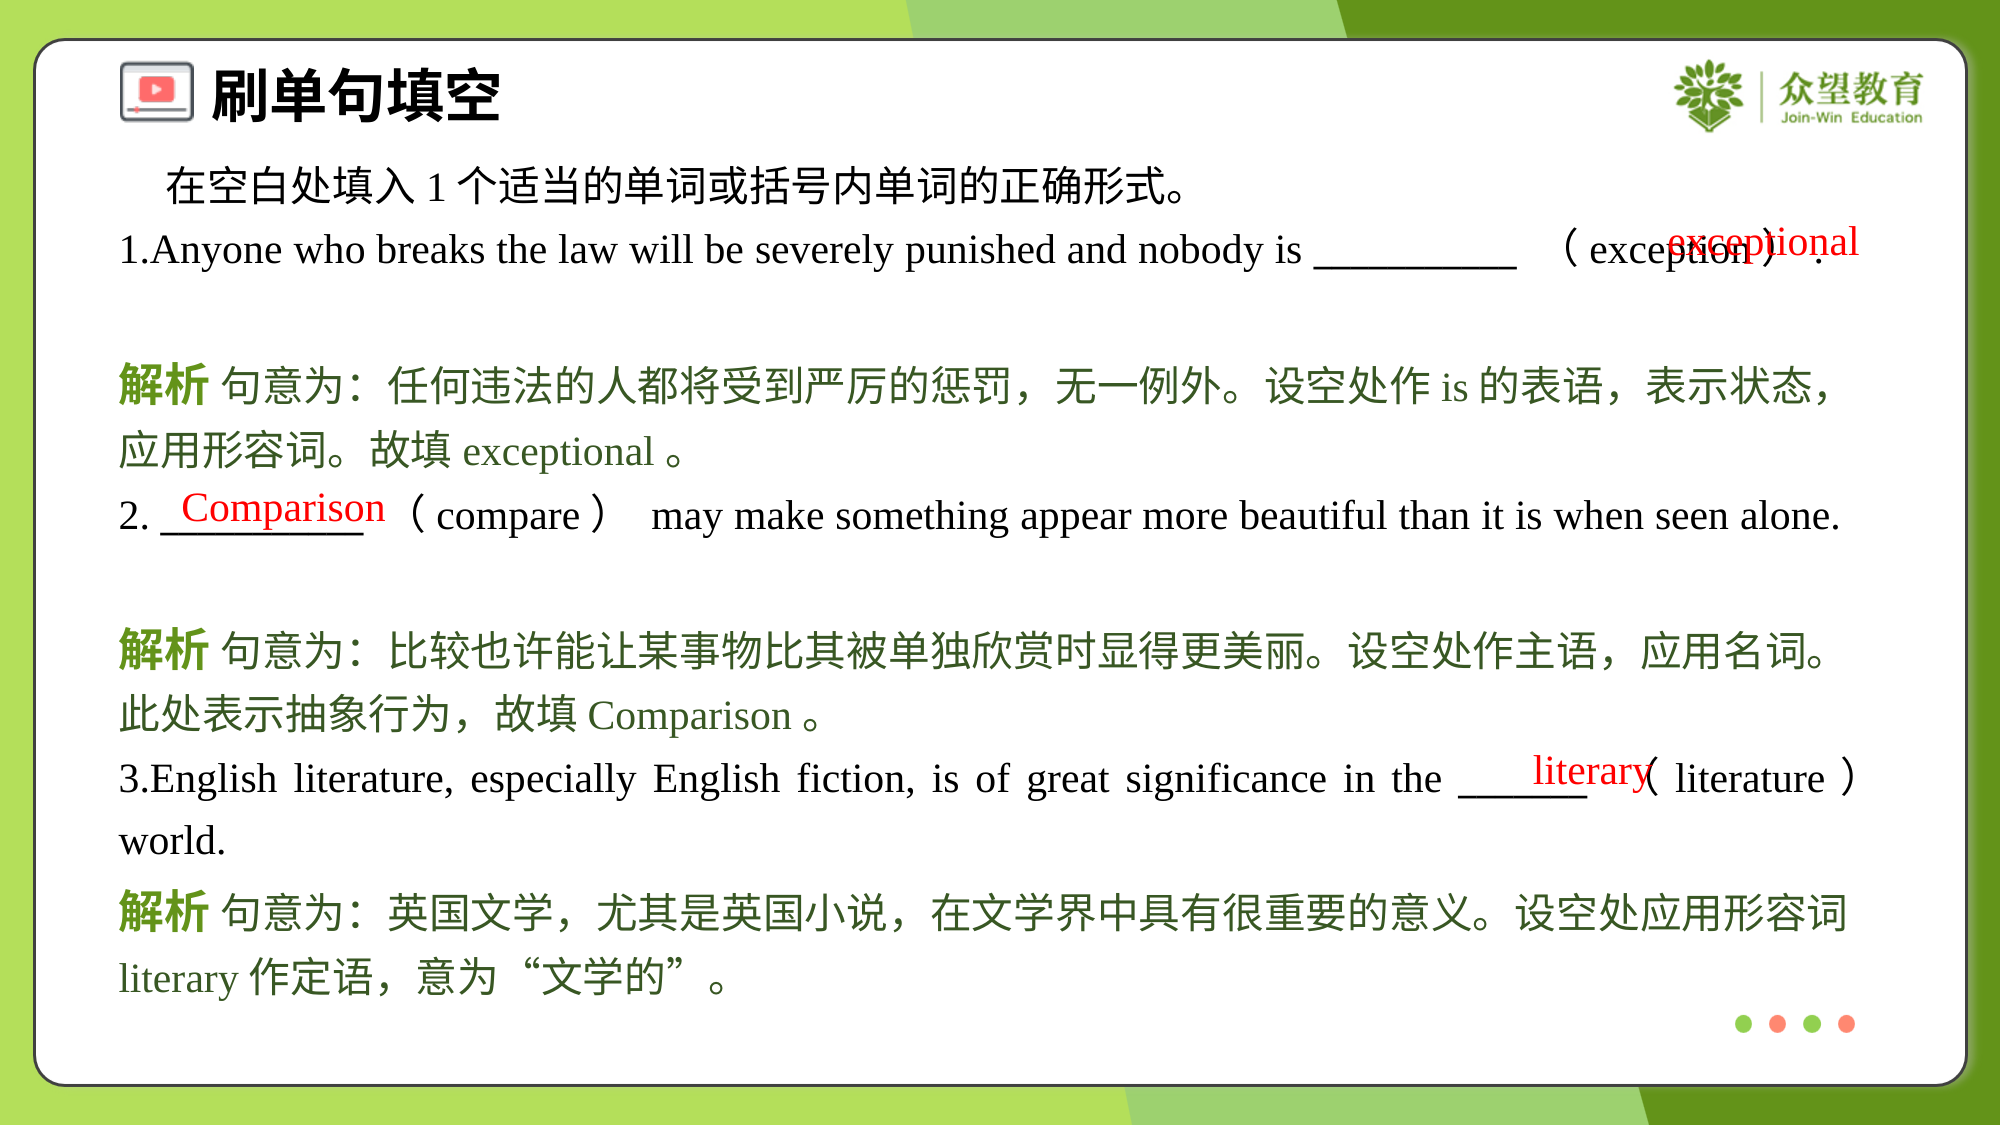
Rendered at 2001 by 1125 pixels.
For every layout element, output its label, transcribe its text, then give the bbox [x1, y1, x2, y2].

text_box 3.English literature, especially English fiction, is of great significance in the _______ （literature） world. [118, 738, 1883, 859]
text_box 在空白处填入1个适当的单词或括号内单词的正确形式。 1.Anyone who breaks the law will be severely punished and nobody is ___________ （exception）. [118, 146, 1883, 330]
text_box 解析 句意为：比较也许能让某事物比其被单独欣赏时显得更美丽。设空处作主语，应用名词。此处表示抽象行为，故填Comparison。 [118, 606, 1883, 734]
picture [0, 0, 2000, 1125]
text_box literary [1528, 729, 1658, 788]
text_box Comparison [177, 467, 391, 525]
text_box 解析 句意为：英国文学，尤其是英国小说，在文学界中具有很重要的意义。设空处应用形容词literary作定语，意为“文学的”。 [118, 869, 1883, 996]
text_box 2. ___________ （compare） may make something appear more beautiful than it is when seen alone. [118, 475, 1883, 596]
text_box exceptional [1662, 201, 1864, 259]
text_box 解析 句意为：任何违法的人都将受到严厉的惩罚，无一例外。设空处作is的表语，表示状态，应用形容词。故填exceptional。 [118, 342, 1883, 469]
